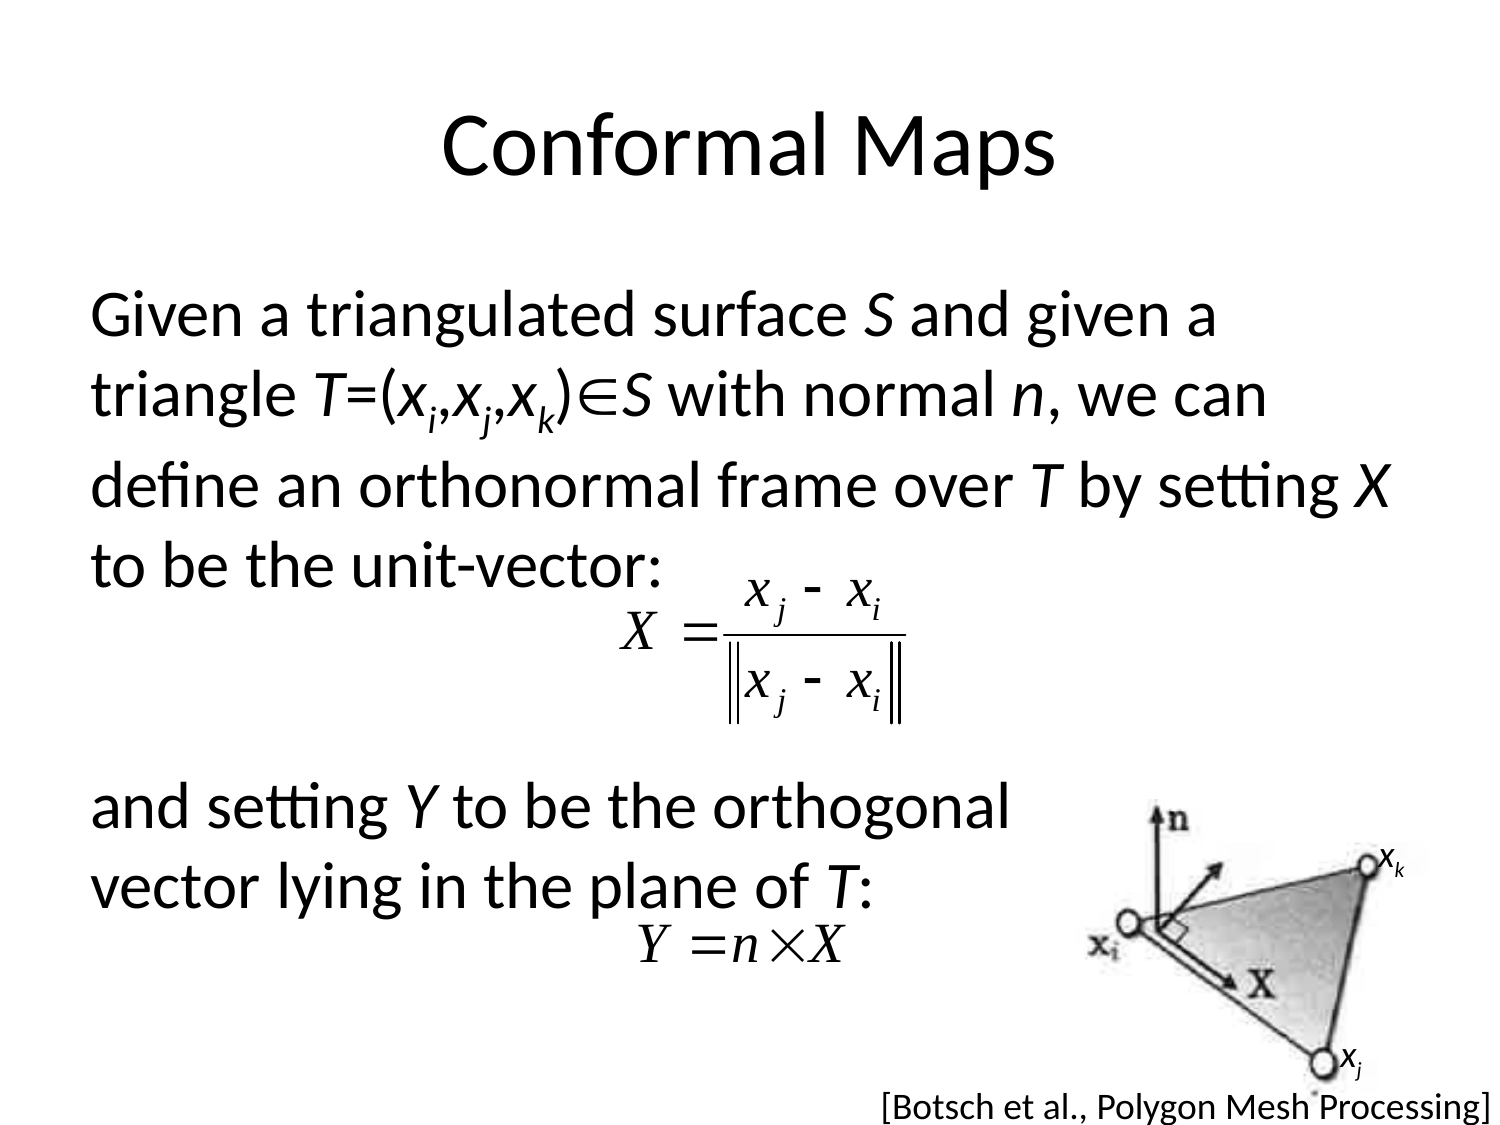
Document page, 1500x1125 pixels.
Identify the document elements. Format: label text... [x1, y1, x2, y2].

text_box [629, 909, 863, 977]
list Given a triangulated surface S and given a triangle T=(xi,xj,xk)S with normal n, we can define an orthonormal frame over T by setting X to be the unit-vector: and setting Y to be the orthogonal vector lying in the plane of T: [75, 262, 1425, 1125]
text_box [608, 549, 918, 736]
picture [1074, 799, 1429, 1107]
title Conformal Maps [75, 45, 1425, 233]
text_box [Botsch et al., Polygon Mesh Processing] [865, 1074, 1500, 1125]
